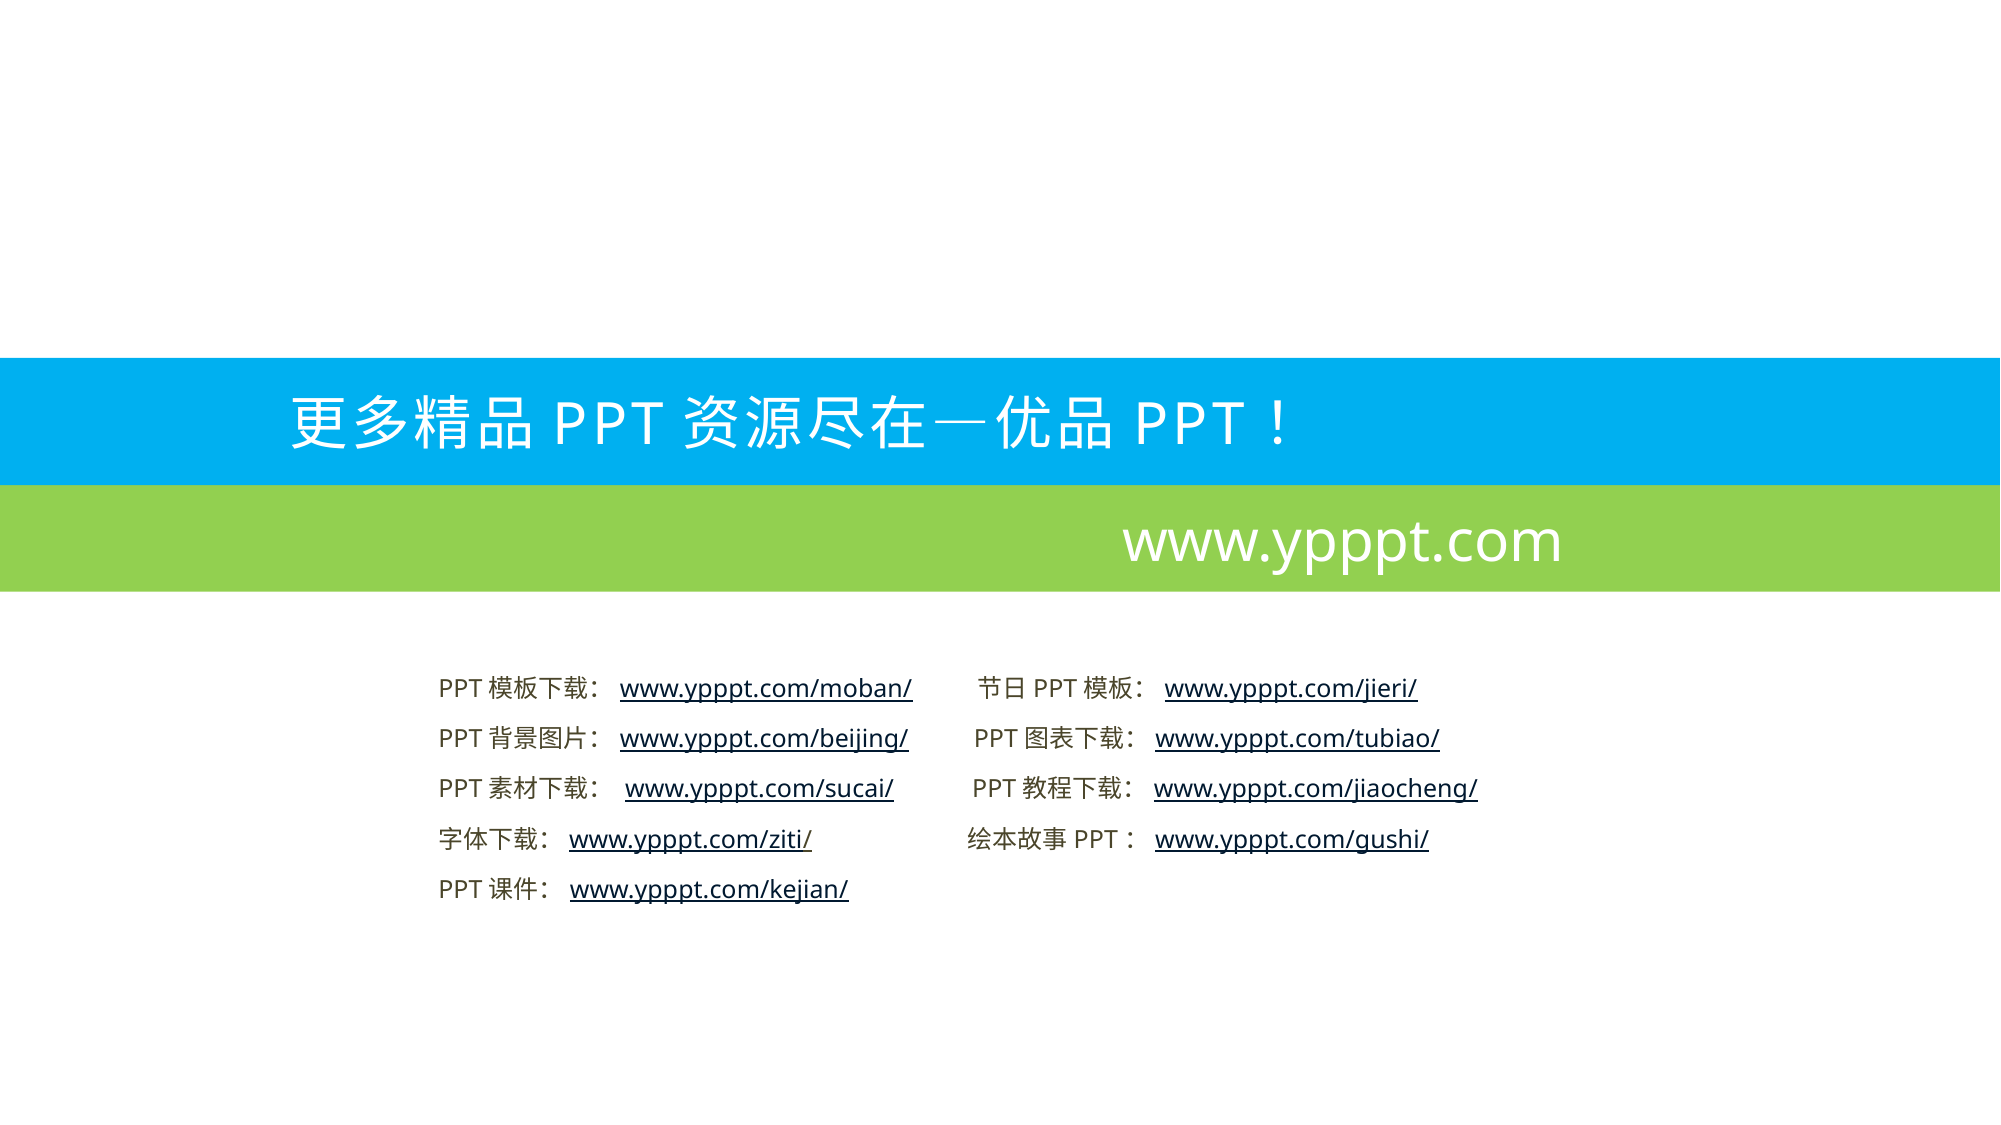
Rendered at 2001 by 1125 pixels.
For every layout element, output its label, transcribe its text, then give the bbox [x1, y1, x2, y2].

text_box www.ypppt.com [0, 486, 2000, 593]
text_box 更多精品PPT资源尽在—优品PPT！ [0, 357, 2000, 486]
text_box PPT模板下载：www.ypppt.com/moban/ 节日PPT模板：www.ypppt.com/jieri/ PPT背景图片：www.ypppt.com/beijing/ PPT图表下载：www.ypppt.com/tubiao/ PPT素材下载： www.ypppt.com/sucai/ PPT教程下载：www.ypppt.com/jiaocheng/ 字体下载：www.ypppt.com/ziti/ 绘本故事PPT：www.ypppt.com/gushi/ PPT课件：www.ypppt.com/kejian/ [423, 643, 1557, 921]
